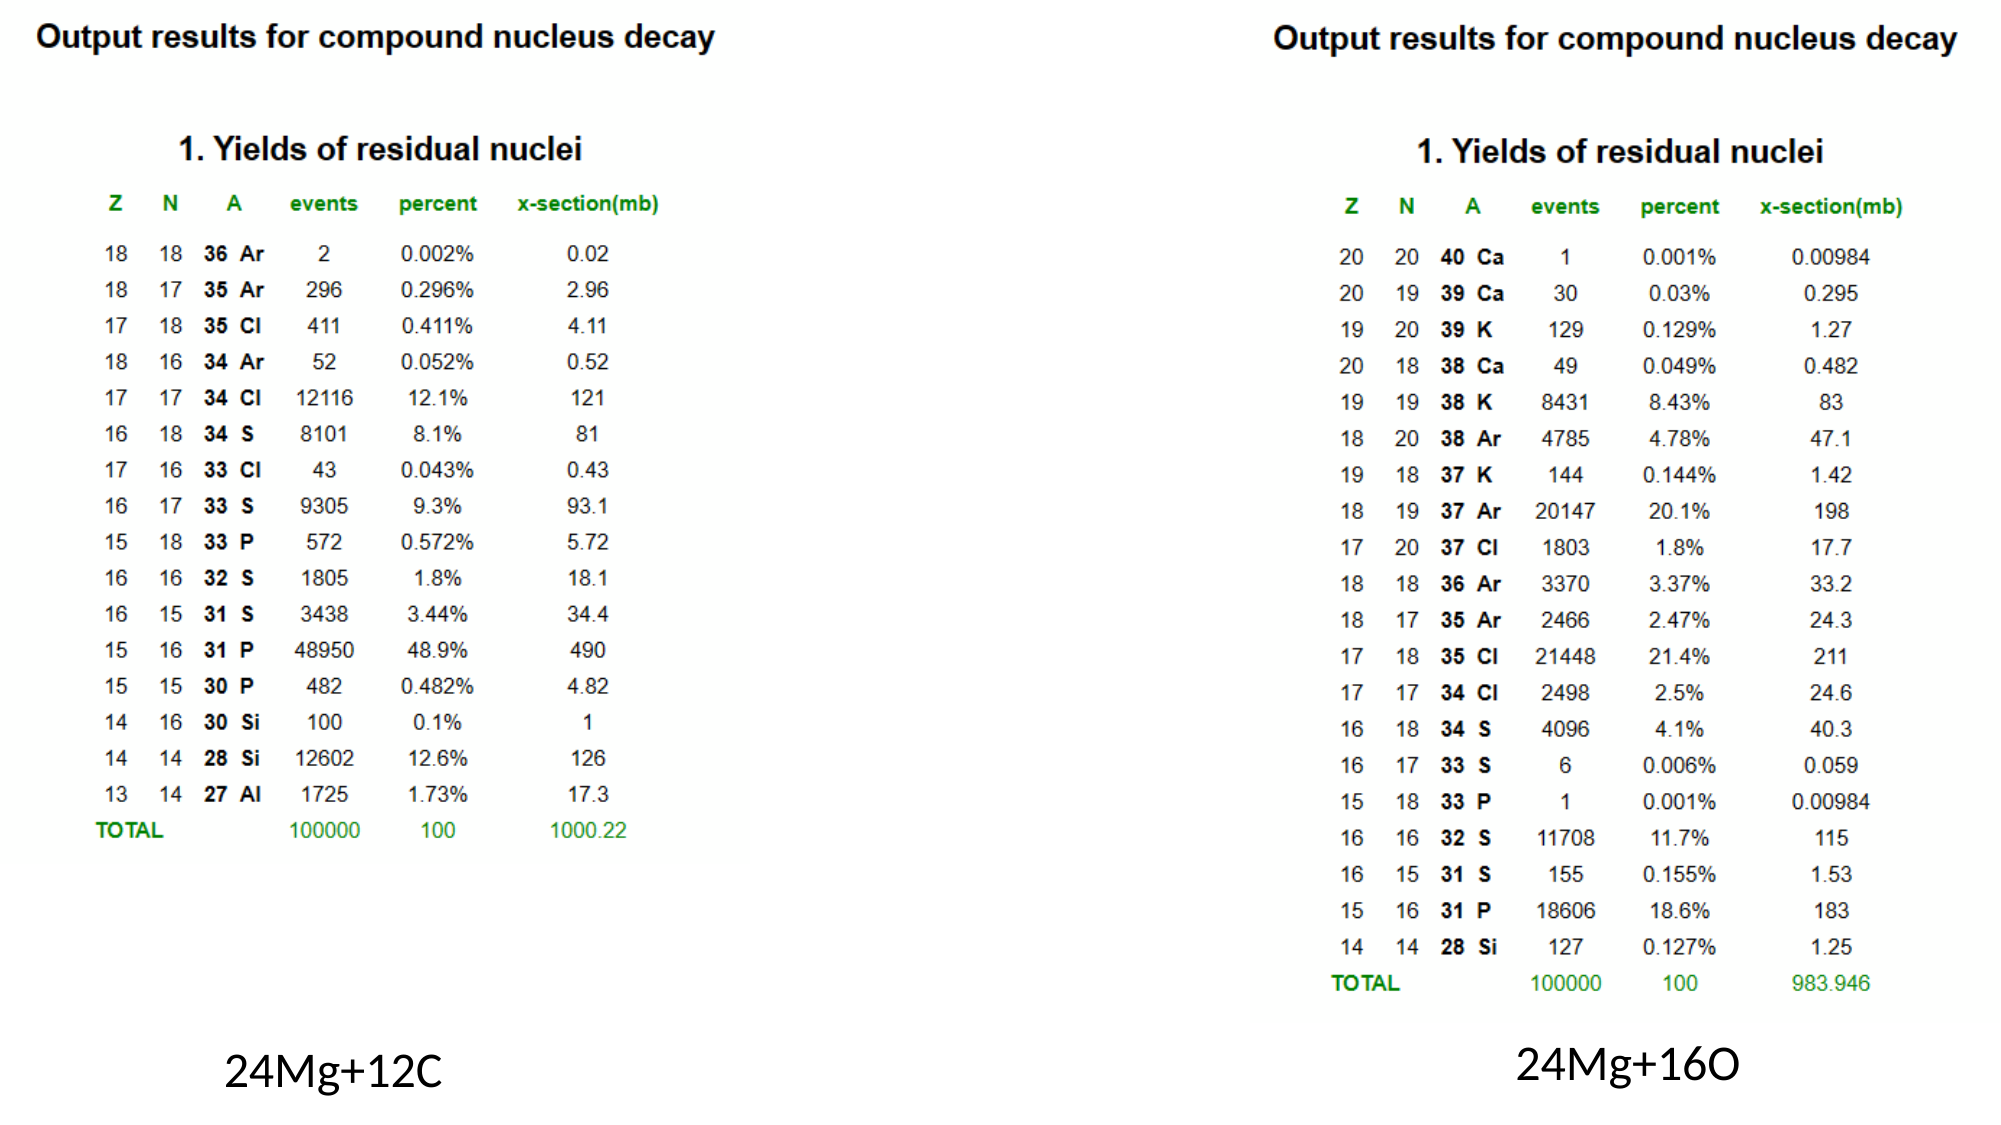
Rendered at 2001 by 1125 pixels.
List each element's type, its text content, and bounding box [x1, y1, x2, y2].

text_box 24Mg+16O [1500, 1023, 1756, 1098]
picture [0, 0, 750, 864]
picture [1249, 0, 2000, 1023]
text_box 24Mg+12C [208, 1029, 458, 1105]
